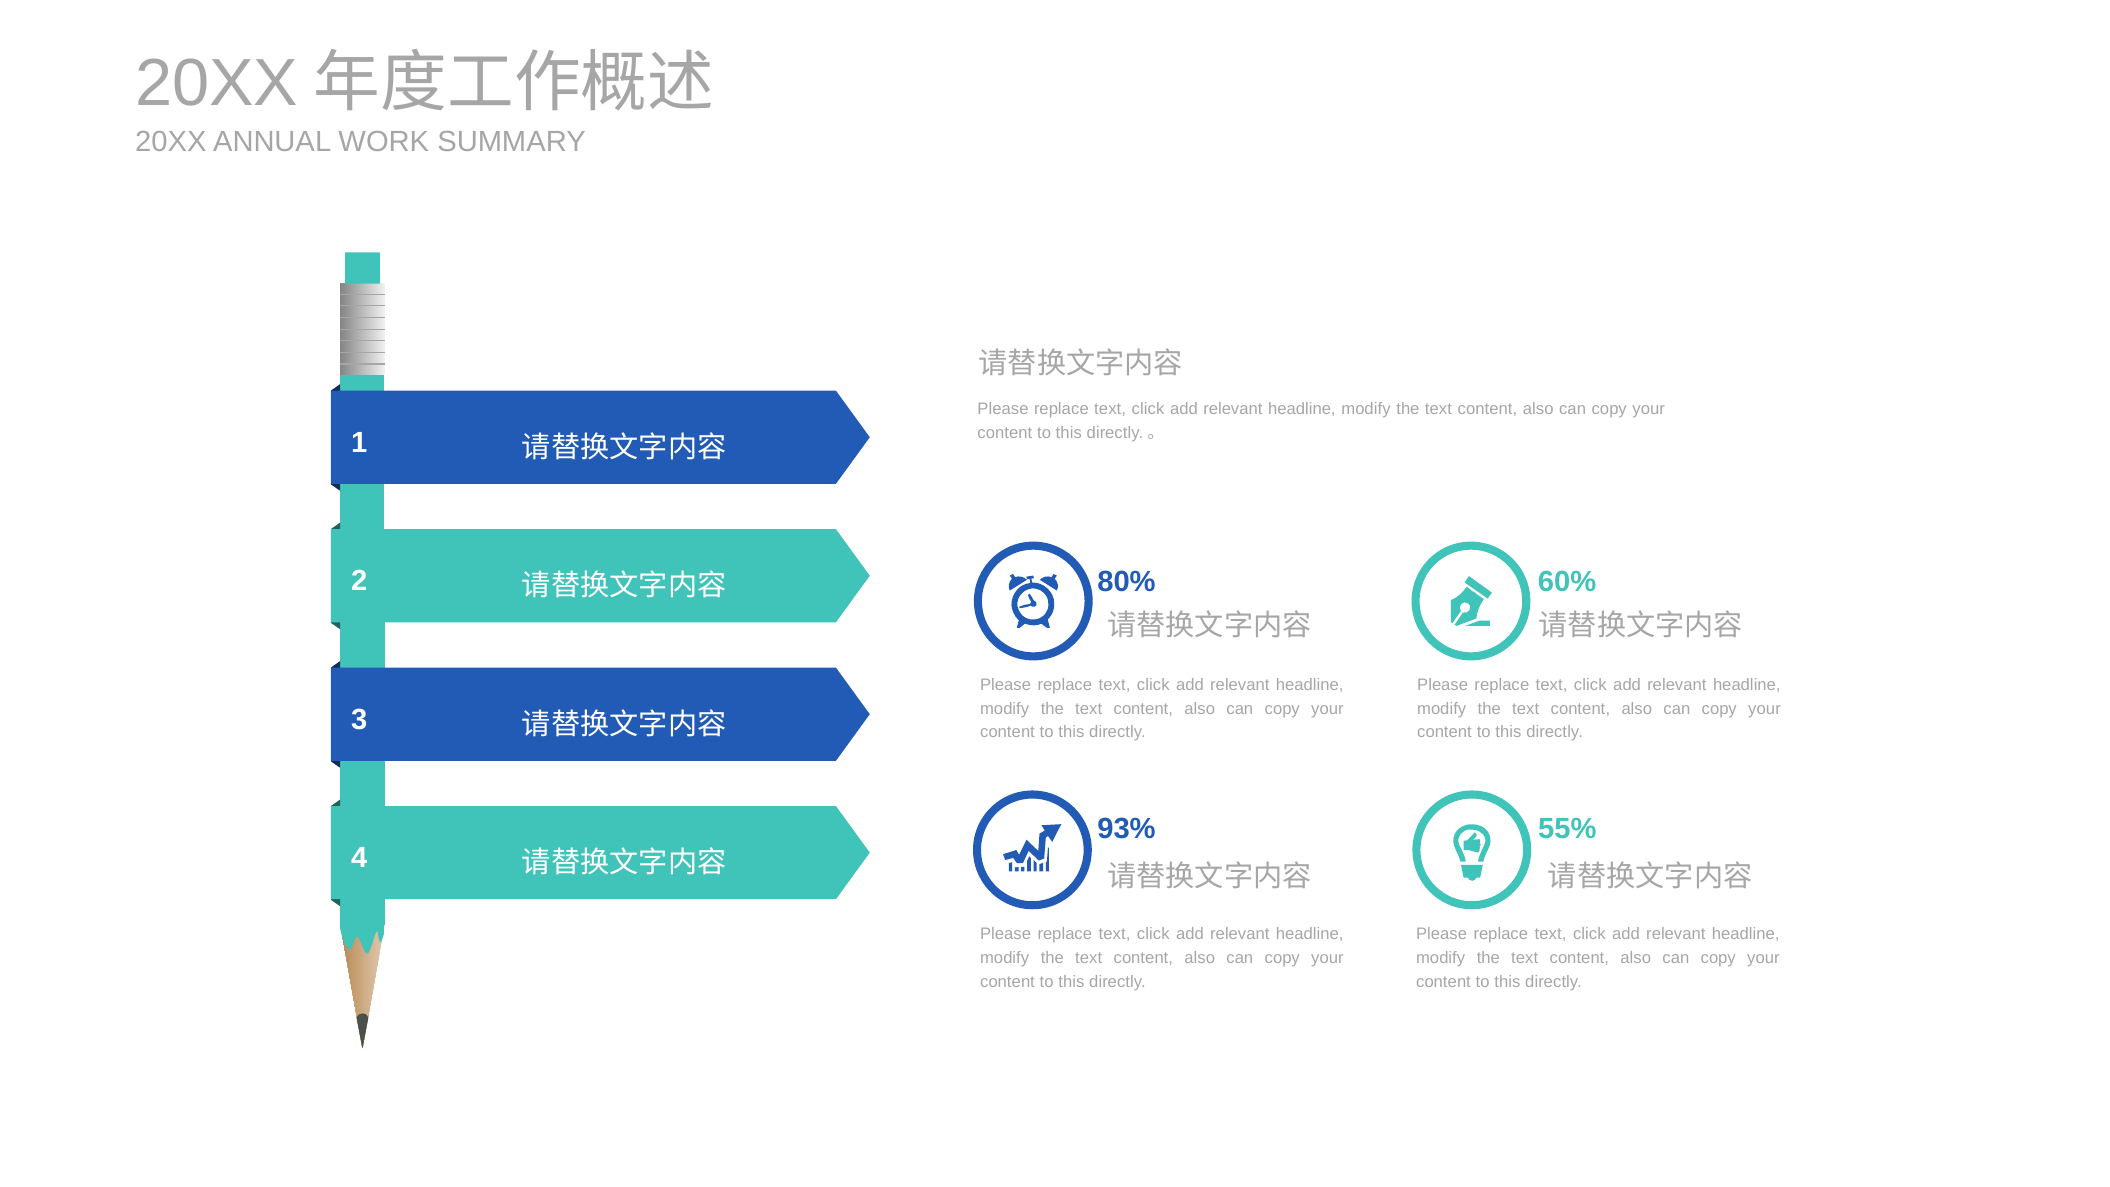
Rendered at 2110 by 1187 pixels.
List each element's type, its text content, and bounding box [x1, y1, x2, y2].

text_box Please replace text, click add relevant headline, modify the text content, also can copy your content to this directly.。 [962, 386, 1681, 449]
text_box 93% [1082, 795, 1171, 853]
text_box 20XX ANNUAL WORK SUMMARY [135, 122, 596, 158]
text_box 20XX年度工作概述 [135, 38, 783, 119]
text_box 请替换文字内容 [1523, 592, 1759, 649]
text_box [1008, 573, 1055, 628]
text_box 60% [1523, 547, 1612, 605]
text_box [1033, 860, 1037, 872]
text_box [1411, 789, 1533, 911]
text_box [1450, 576, 1492, 626]
text_box [1453, 824, 1491, 862]
text_box [1039, 862, 1044, 872]
text_box [1003, 824, 1062, 864]
text_box Please replace text, click add relevant headline, modify the text content, also can copy your content to this directly. [965, 912, 1359, 999]
text_box 请替换文字内容 [1533, 842, 1768, 900]
text_box [1027, 856, 1031, 872]
text_box [1460, 864, 1483, 881]
text_box [1410, 540, 1523, 662]
text_box [1008, 862, 1013, 872]
text_box [1045, 847, 1049, 872]
text_box 80% [1082, 547, 1171, 605]
text_box Please replace text, click add relevant headline, modify the text content, also can copy your content to this directly. [1401, 912, 1795, 999]
text_box 请替换文字内容 [963, 330, 1199, 386]
text_box 请替换文字内容 [1092, 842, 1328, 900]
text_box [972, 540, 1092, 662]
text_box Please replace text, click add relevant headline, modify the text content, also can copy your content to this directly. [965, 662, 1359, 749]
text_box [971, 789, 1092, 911]
text_box [1039, 573, 1058, 591]
text_box 请替换文字内容 [1092, 592, 1328, 649]
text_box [330, 252, 870, 1049]
text_box 55% [1523, 795, 1612, 853]
text_box Please replace text, click add relevant headline, modify the text content, also can copy your content to this directly. [1402, 662, 1796, 749]
